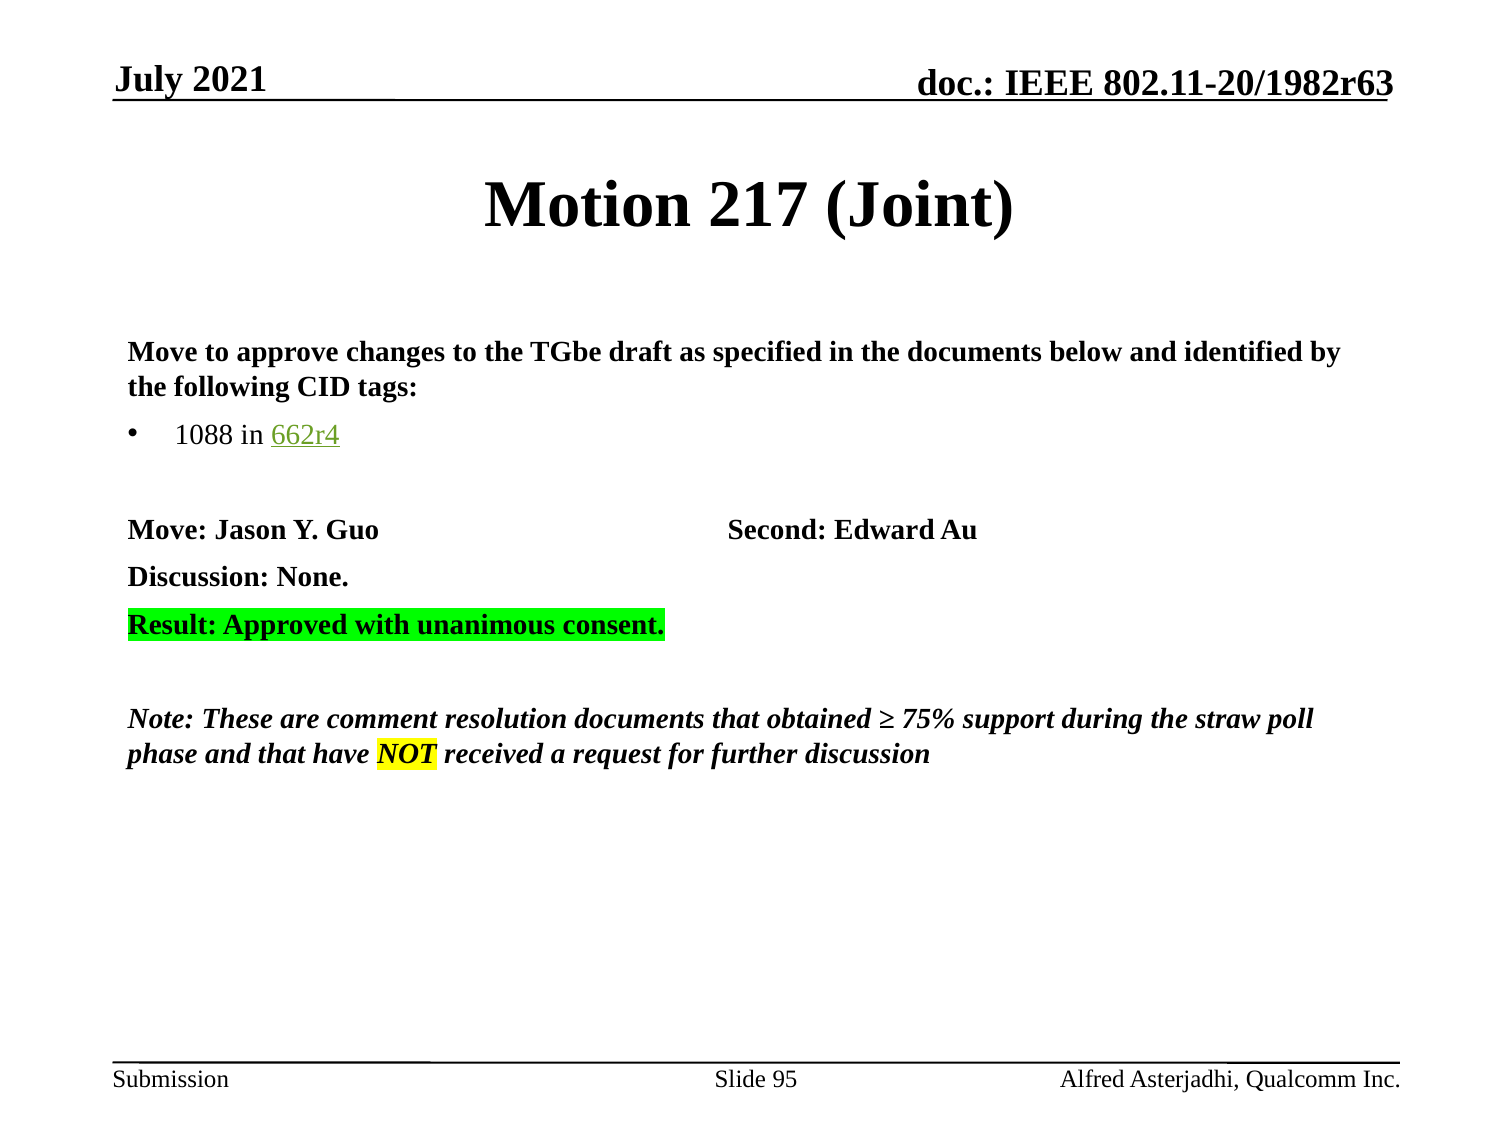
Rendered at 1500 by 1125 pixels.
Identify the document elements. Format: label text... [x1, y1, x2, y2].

list Move to approve changes to the TGbe draft as specified in the documents below and identified by the following CID tags: 1088 in 662r4 Move: Jason Y. Guo Second: Edward Au Discussion: None. Result: Approved with unanimous consent. Note: These are comment resolution documents that obtained ≥ 75% support during the straw poll phase and that have NOT received a request for further discussion [112, 324, 1388, 1063]
title Motion 217 (Joint) [112, 112, 1388, 288]
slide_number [114, 54, 423, 100]
footer Alfred Asterjadhi, Qualcomm Inc. [878, 1061, 1402, 1093]
slide_number Slide 95 [712, 1061, 800, 1123]
